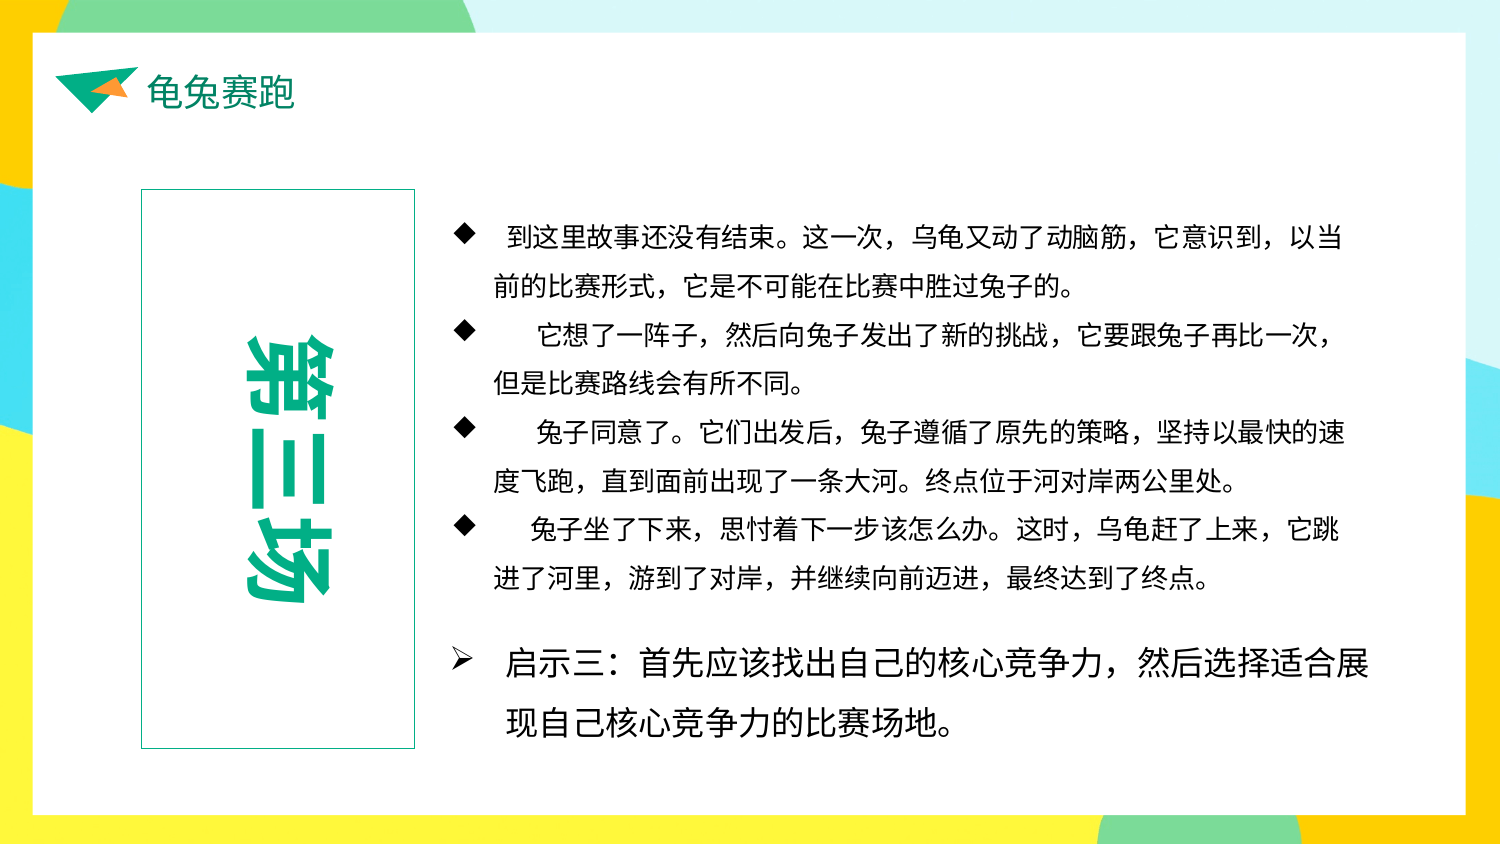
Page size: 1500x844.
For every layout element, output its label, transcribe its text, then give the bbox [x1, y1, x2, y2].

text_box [141, 189, 415, 749]
picture [0, 0, 1500, 844]
text_box 到这里故事还没有结束。这一次，乌龟又动了动脑筋，它意识到，以当前的比赛形式，它是不可能在比赛中胜过兔子的。 它想了一阵子，然后向兔子发出了新的挑战，它要跟兔子再比一次，但是比赛路线会有所不同。 兔子同意了。它们出发后，兔子遵循了原先的策略，坚持以最快的速度飞跑，直到面前出现了一条大河。终点位于河对岸两公里处。 兔子坐了下来，思忖着下一步该怎么办。这时，乌龟赶了上来，它跳进了河里，游到了对岸，并继续向前迈进，最终达到了终点。 [436, 196, 1375, 602]
text_box 启示三：首先应该找出自己的核心竞争力，然后选择适合展现自己核心竞争力的比赛场地。 [434, 627, 1388, 797]
